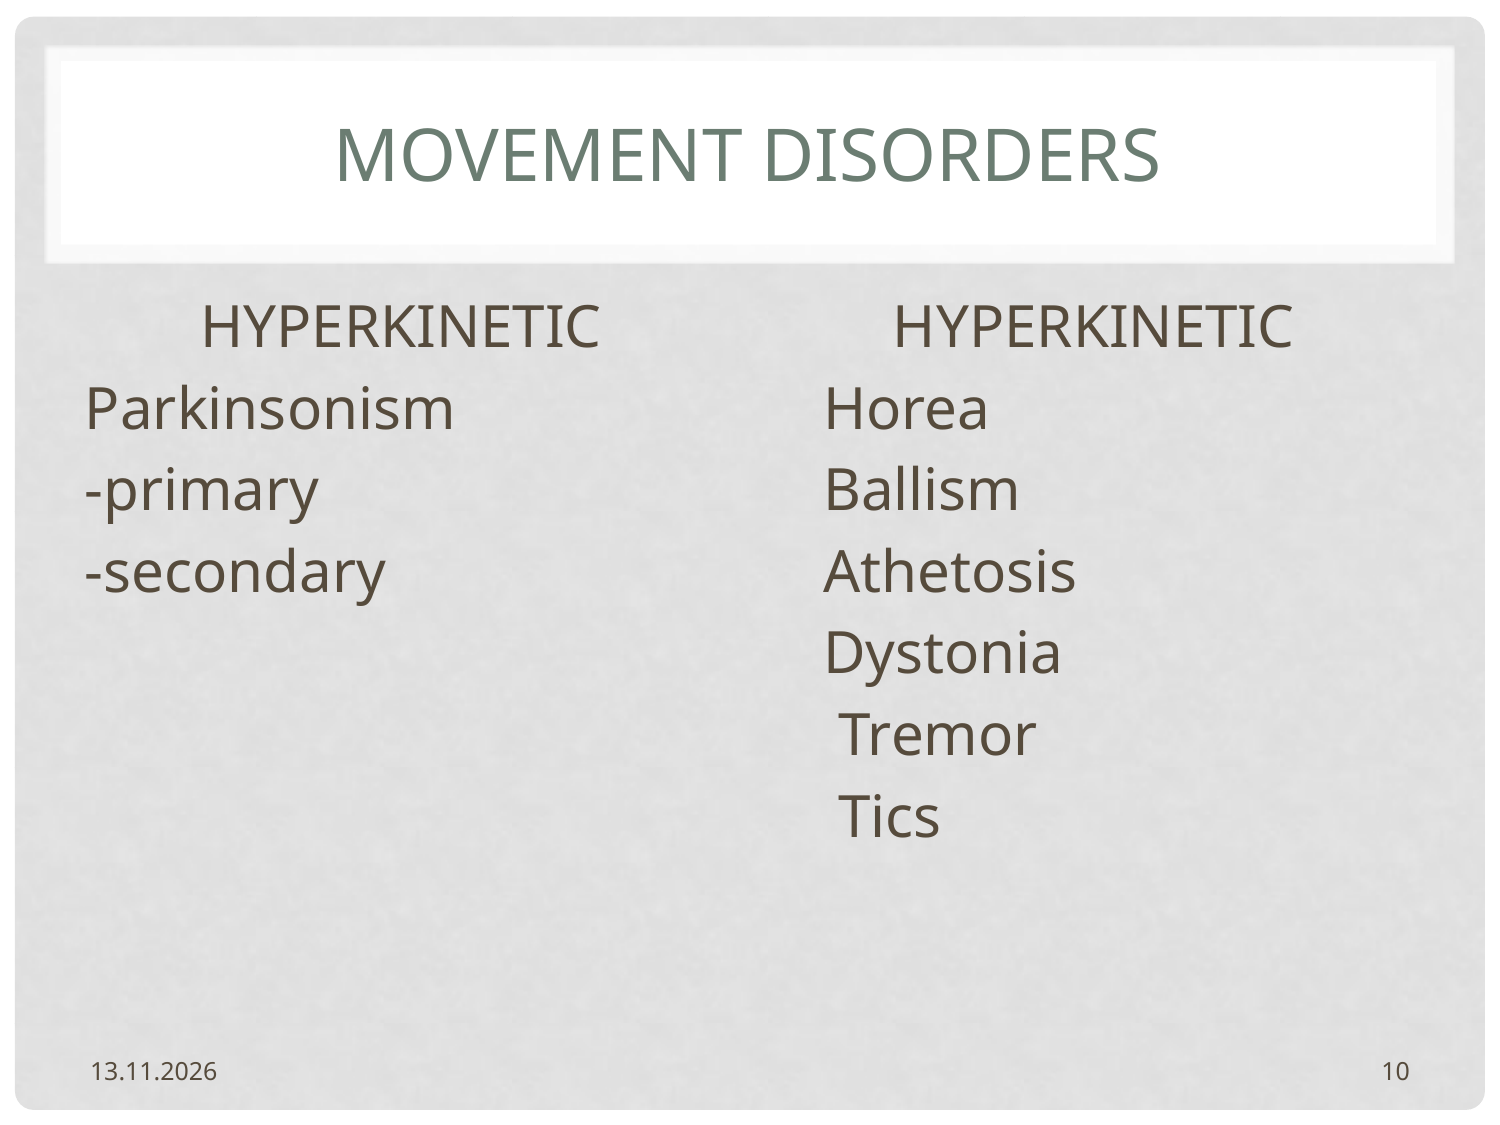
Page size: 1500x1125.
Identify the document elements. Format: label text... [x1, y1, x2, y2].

title Movement disorders [69, 66, 1425, 238]
list HYPERKINETIC Horea Ballism Athetosis Dystonia Tremor Tics [762, 281, 1425, 1005]
slide_number 10 [1074, 1042, 1425, 1103]
list HYPERKINETIC Parkinsonism -primary -secondary [69, 281, 733, 1005]
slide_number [75, 1042, 425, 1103]
